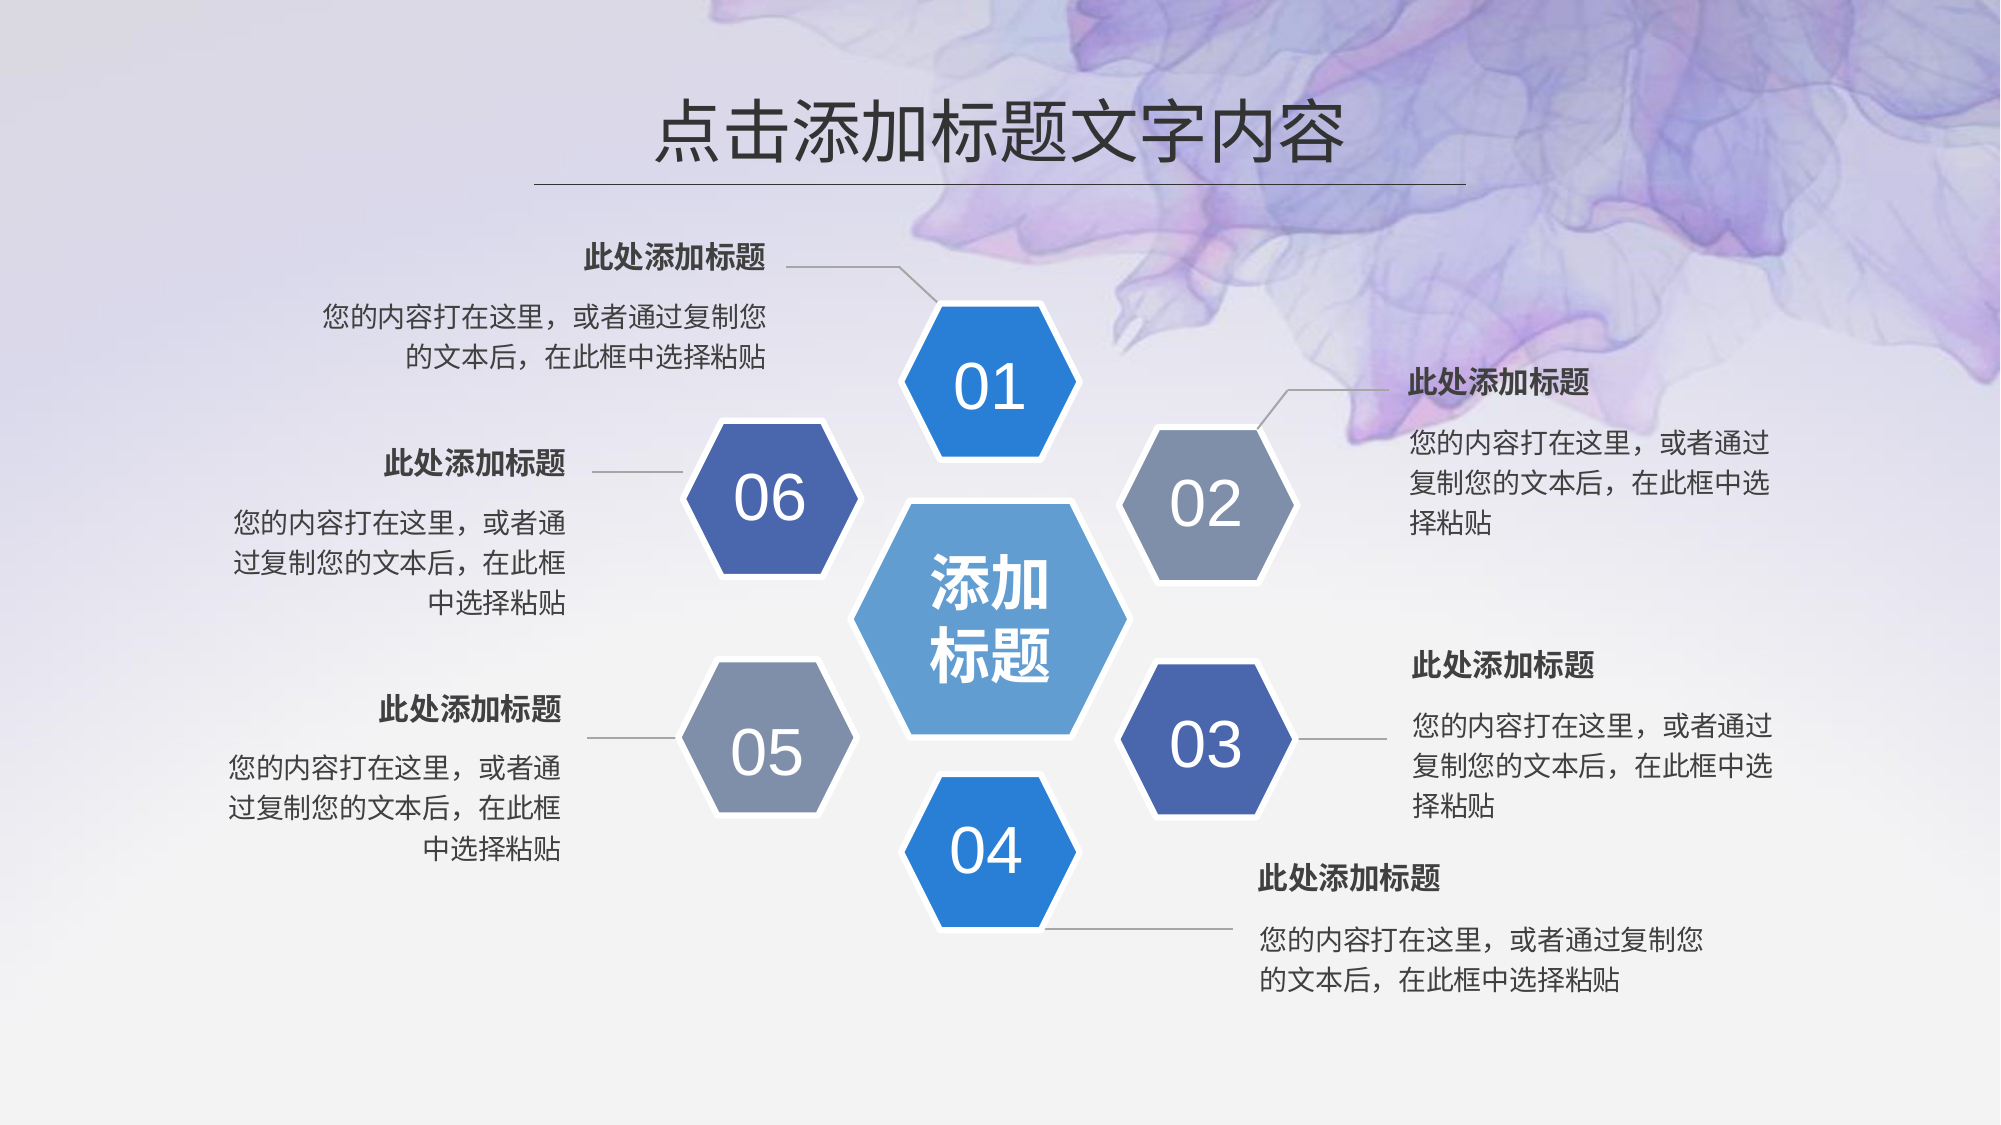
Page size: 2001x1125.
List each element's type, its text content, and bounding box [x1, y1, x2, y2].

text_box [849, 500, 1132, 739]
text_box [1118, 426, 1299, 584]
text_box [677, 658, 858, 817]
text_box 此处添加标题 [1243, 852, 1455, 903]
text_box 此处添加标题 [365, 683, 576, 734]
text_box 您的内容打在这里，或者通过复制您的文本后，在此框中选择粘贴 [1398, 695, 1798, 830]
picture [0, 0, 2001, 1125]
text_box 此处添加标题 [1393, 356, 1604, 407]
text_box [1116, 660, 1297, 819]
text_box 此处添加标题 [369, 437, 580, 488]
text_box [900, 302, 1081, 461]
text_box 此处添加标题 [569, 231, 780, 282]
text_box 您的内容打在这里，或者通过复制您的文本后，在此框中选择粘贴 [1246, 909, 1728, 1003]
text_box 此处添加标题 [1398, 638, 1609, 690]
text_box 您的内容打在这里，或者通过复制您的文本后，在此框中选择粘贴 [205, 492, 580, 626]
text_box 您的内容打在这里，或者通过复制您的文本后，在此框中选择粘贴 [201, 737, 575, 872]
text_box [682, 420, 863, 578]
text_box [785, 265, 942, 306]
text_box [1256, 389, 1390, 430]
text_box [900, 773, 1081, 931]
text_box 您的内容打在这里，或者通过复制您的文本后，在此框中选择粘贴 [291, 285, 780, 380]
text_box 您的内容打在这里，或者通过复制您的文本后，在此框中选择粘贴 [1395, 412, 1794, 547]
text_box 点击添加标题文字内容 [629, 80, 1370, 179]
